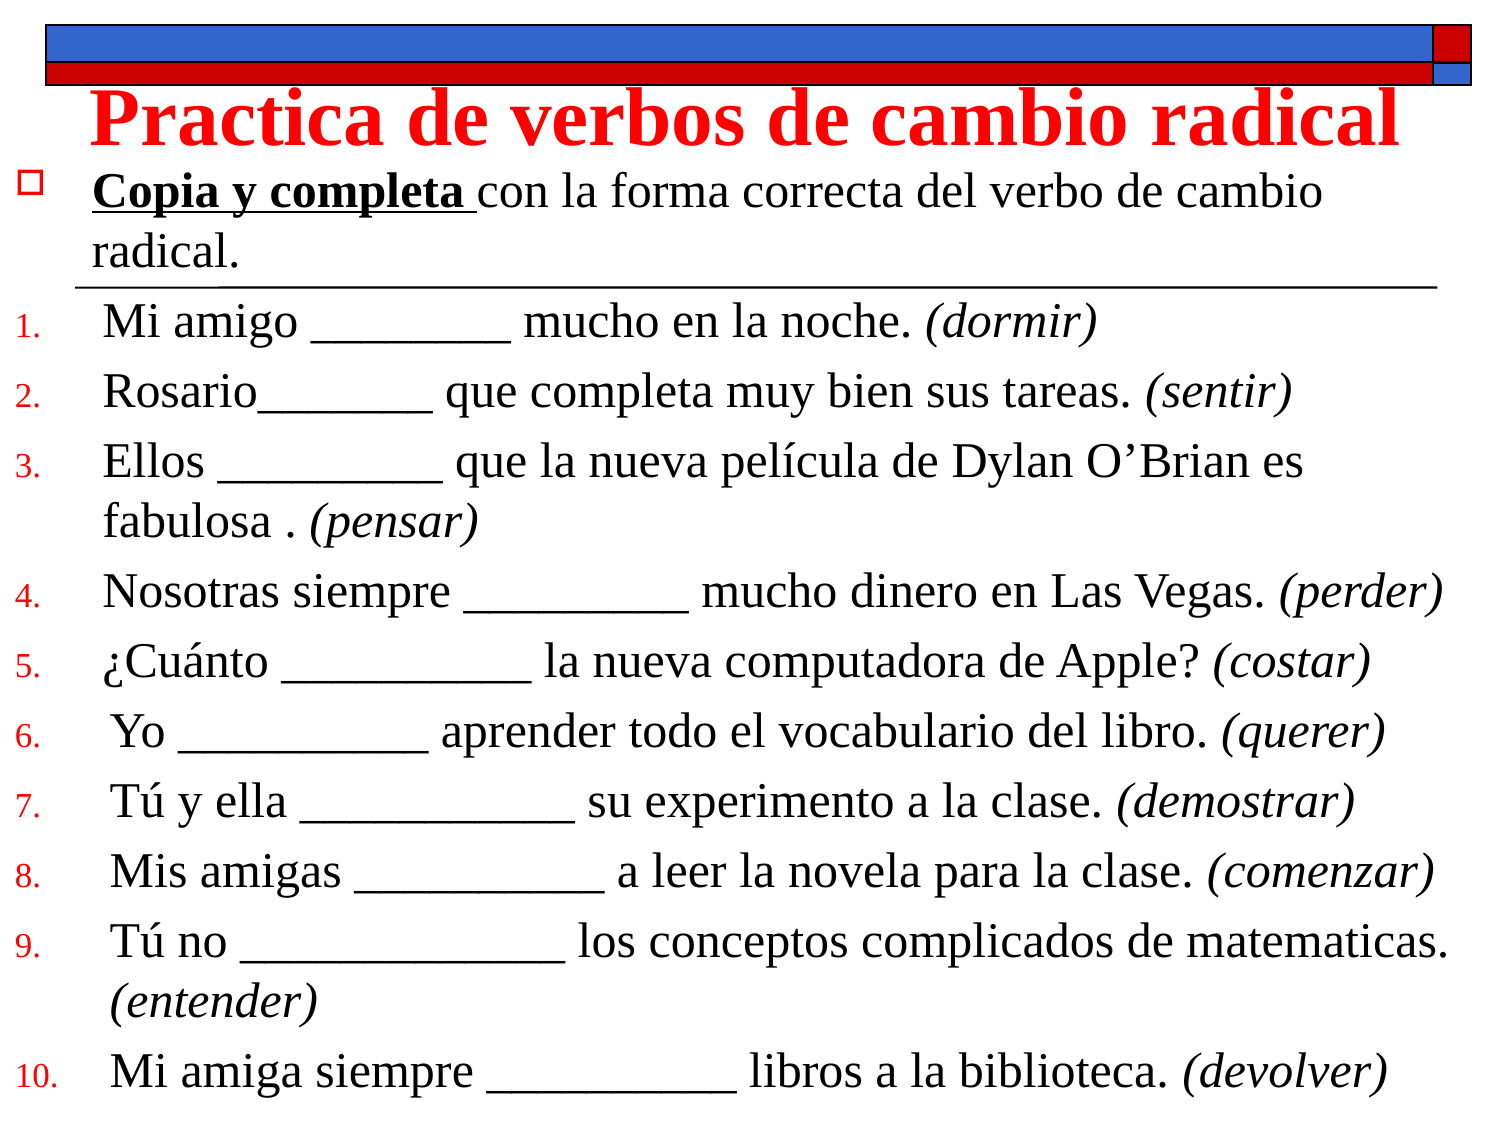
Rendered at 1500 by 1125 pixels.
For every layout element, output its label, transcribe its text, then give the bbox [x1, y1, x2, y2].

text_box Copia y completa con la forma correcta del verbo de cambio radical. Mi amigo ________ mucho en la noche. (dormir) Rosario_______ que completa muy bien sus tareas. (sentir) Ellos _________ que la nueva película de Dylan O’Brian es fabulosa . (pensar) Nosotras siempre _________ mucho dinero en Las Vegas. (perder) ¿Cuánto __________ la nueva computadora de Apple? (costar) Yo __________ aprender todo el vocabulario del libro. (querer) Tú y ella ___________ su experimento a la clase. (demostrar) Mis amigas __________ a leer la novela para la clase. (comenzar) Tú no _____________ los conceptos complicados de matematicas. (entender) Mi amiga siempre __________ libros a la biblioteca. (devolver) [0, 149, 1500, 1088]
text_box Practica de verbos de cambio radical [74, 54, 1425, 149]
